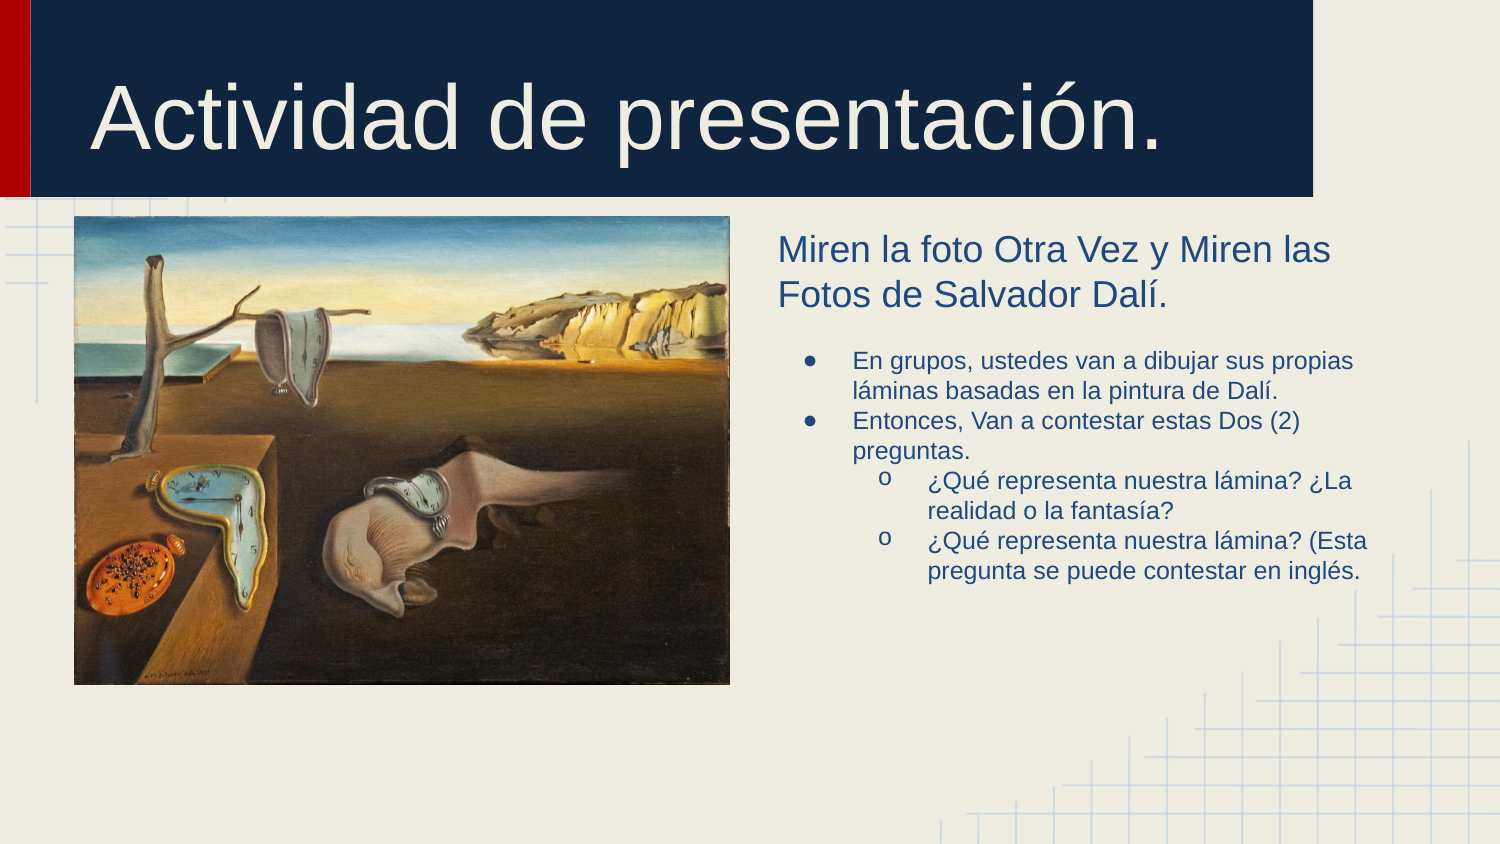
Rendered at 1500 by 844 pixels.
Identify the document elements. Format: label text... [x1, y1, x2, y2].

list Miren la foto Otra Vez y Miren las Fotos de Salvador Dalí. En grupos, ustedes van a dibujar sus propias láminas basadas en la pintura de Dalí. Entonces, Van a contestar estas Dos (2) preguntas. ¿Qué representa nuestra lámina? ¿La realidad o la fantasía? ¿Qué representa nuestra lámina? (Esta pregunta se puede contestar en inglés. [762, 209, 1425, 806]
picture [74, 215, 730, 685]
title Actividad de presentación. [75, 16, 1276, 183]
